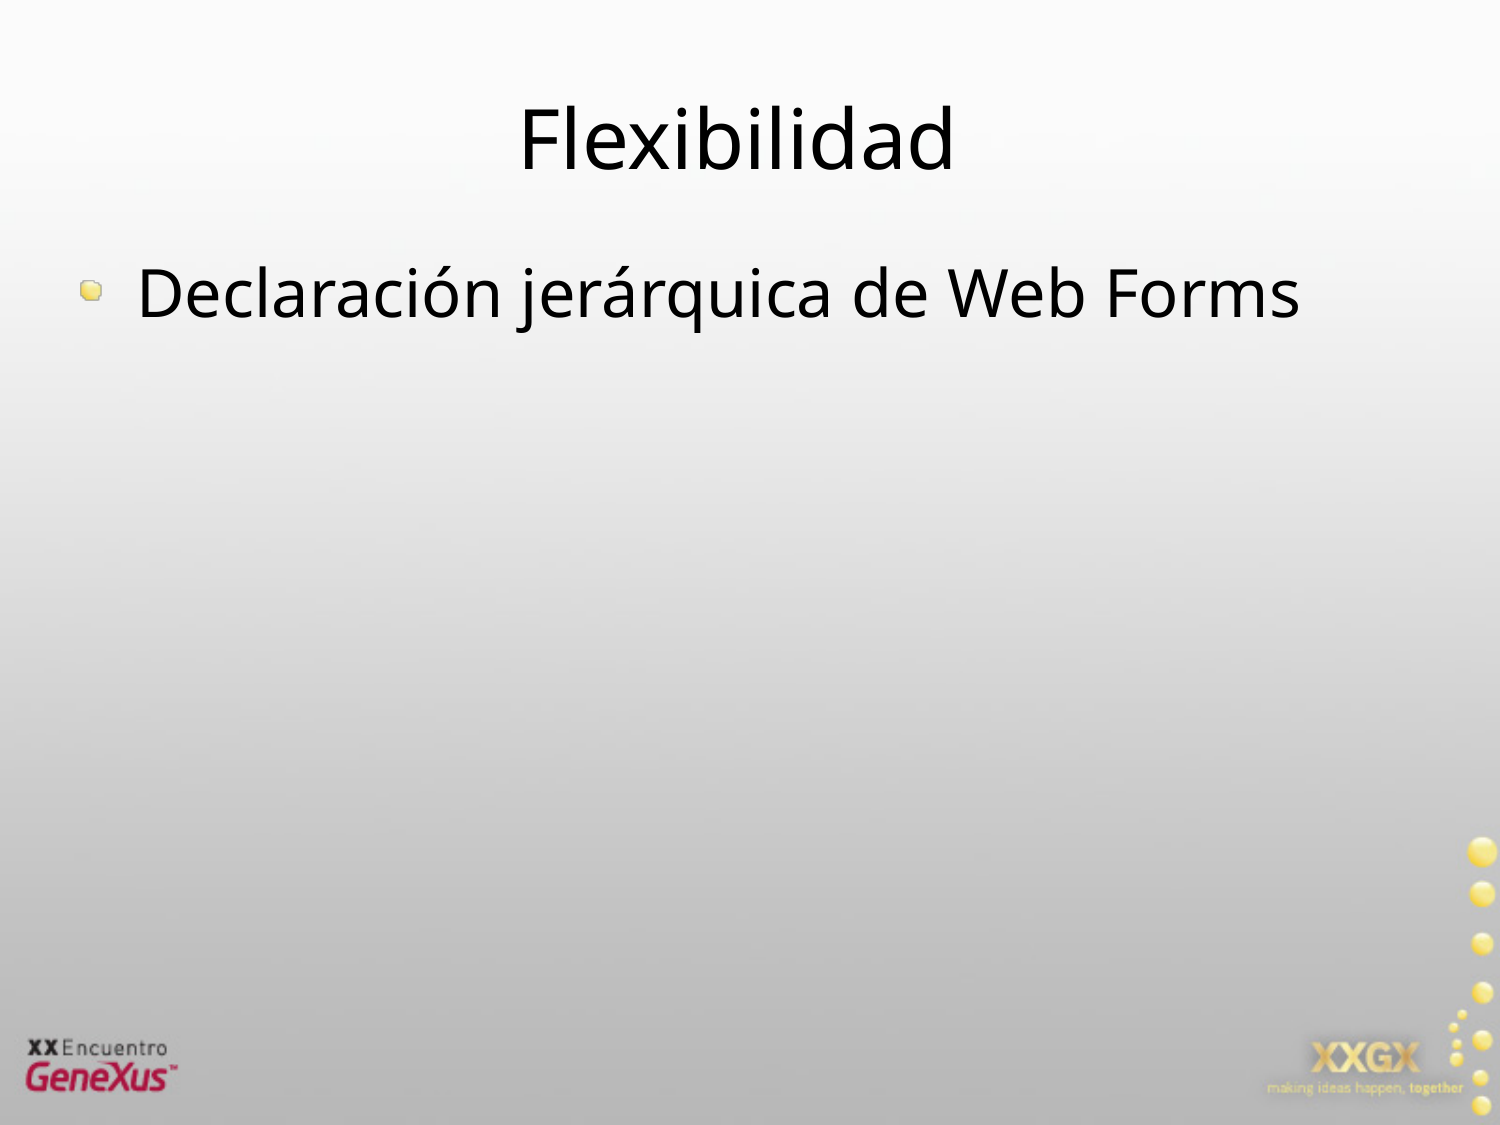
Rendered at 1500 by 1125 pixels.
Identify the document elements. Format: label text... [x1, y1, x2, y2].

list Declaración jerárquica de Web Forms [64, 243, 1414, 1024]
title Flexibilidad [64, 42, 1412, 231]
picture [0, 0, 1500, 1125]
